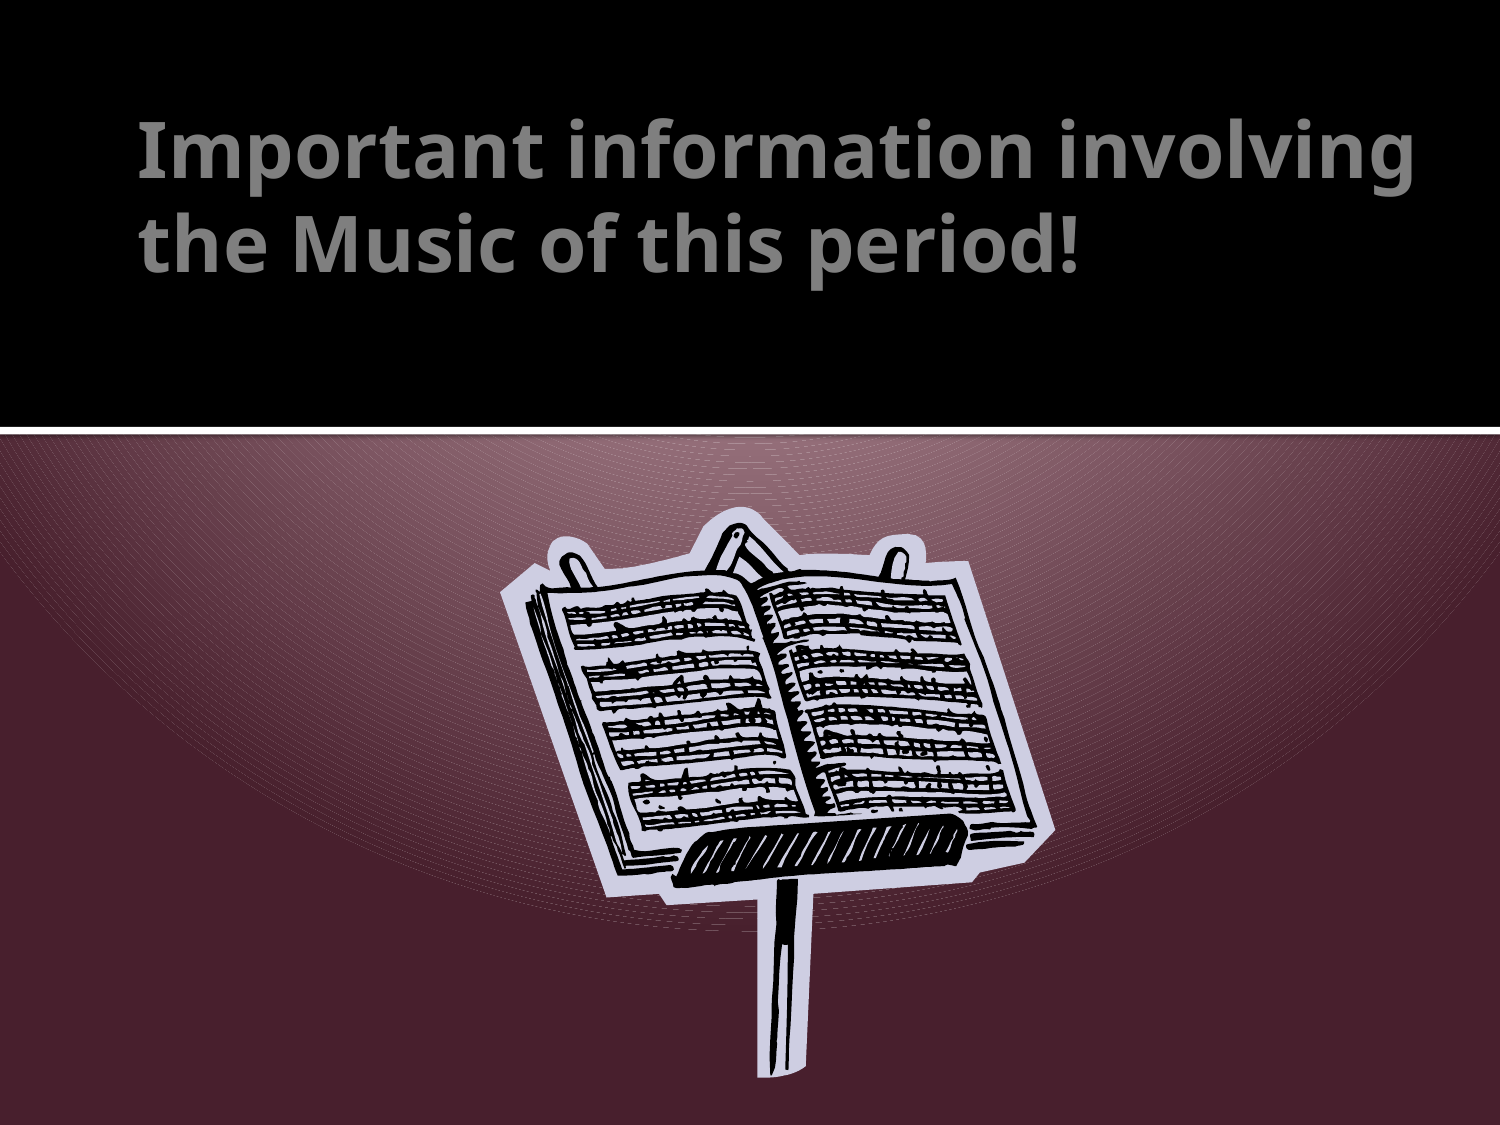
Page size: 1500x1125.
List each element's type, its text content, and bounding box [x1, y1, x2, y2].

picture [499, 487, 1056, 1080]
title Important information involving the Music of this period! [123, 19, 1438, 288]
